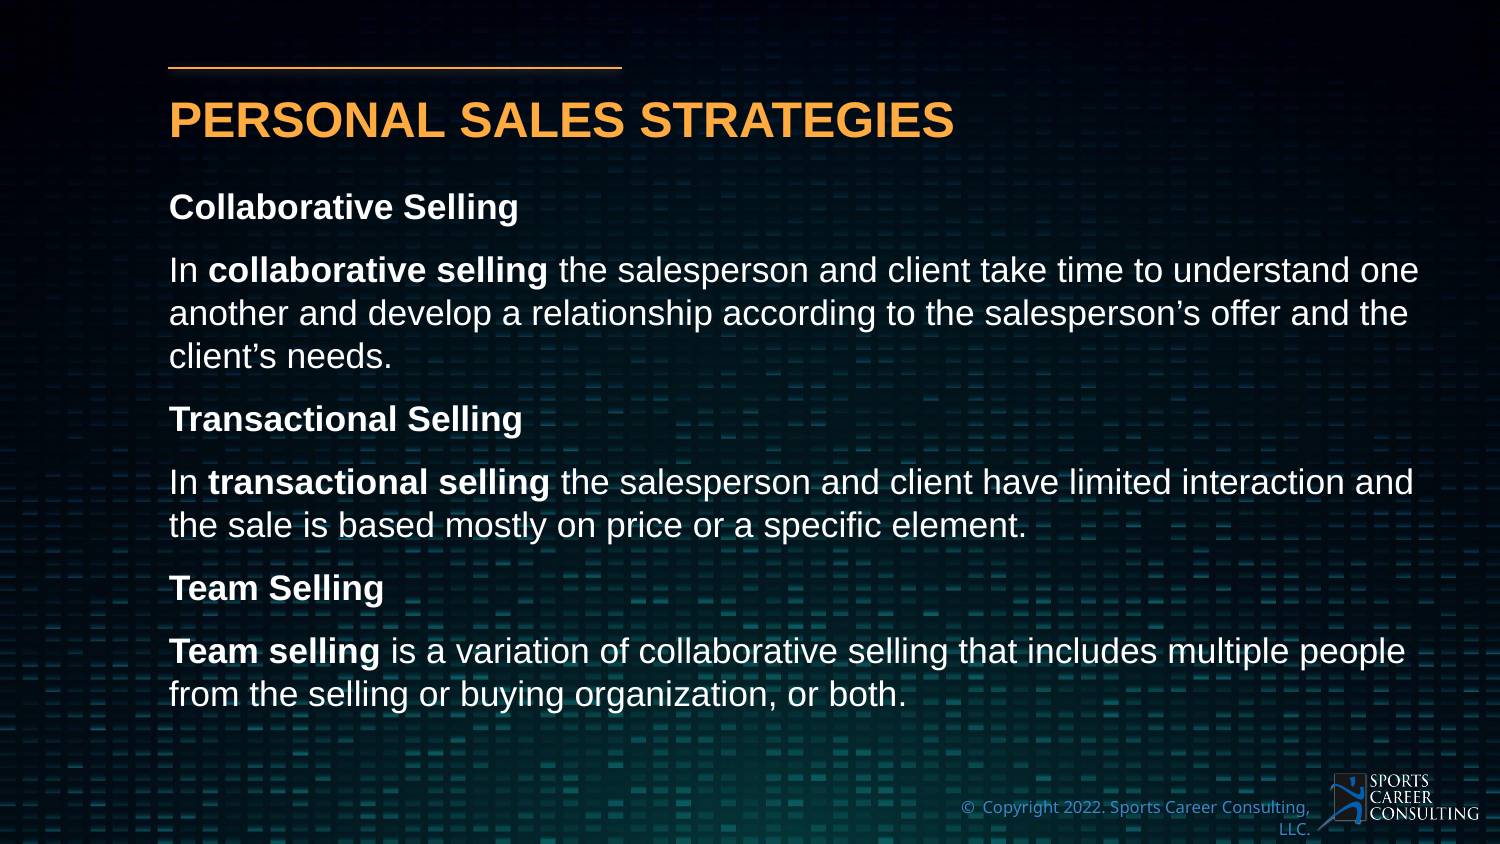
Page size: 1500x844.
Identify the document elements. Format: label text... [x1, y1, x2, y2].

list Collaborative Selling In collaborative selling the salesperson and client take time to understand one another and develop a relationship according to the salesperson’s offer and the client’s needs. Transactional Selling In transactional selling the salesperson and client have limited interaction and the sale is based mostly on price or a specific element. Team Selling Team selling is a variation of collaborative selling that includes multiple people from the selling or buying organization, or both. [153, 169, 1469, 753]
picture [0, 0, 1500, 844]
title PERSONAL SALES STRATEGIES [153, 72, 1469, 169]
text_box © Copyright 2022. Sports Career Consulting, LLC. [914, 769, 1326, 844]
